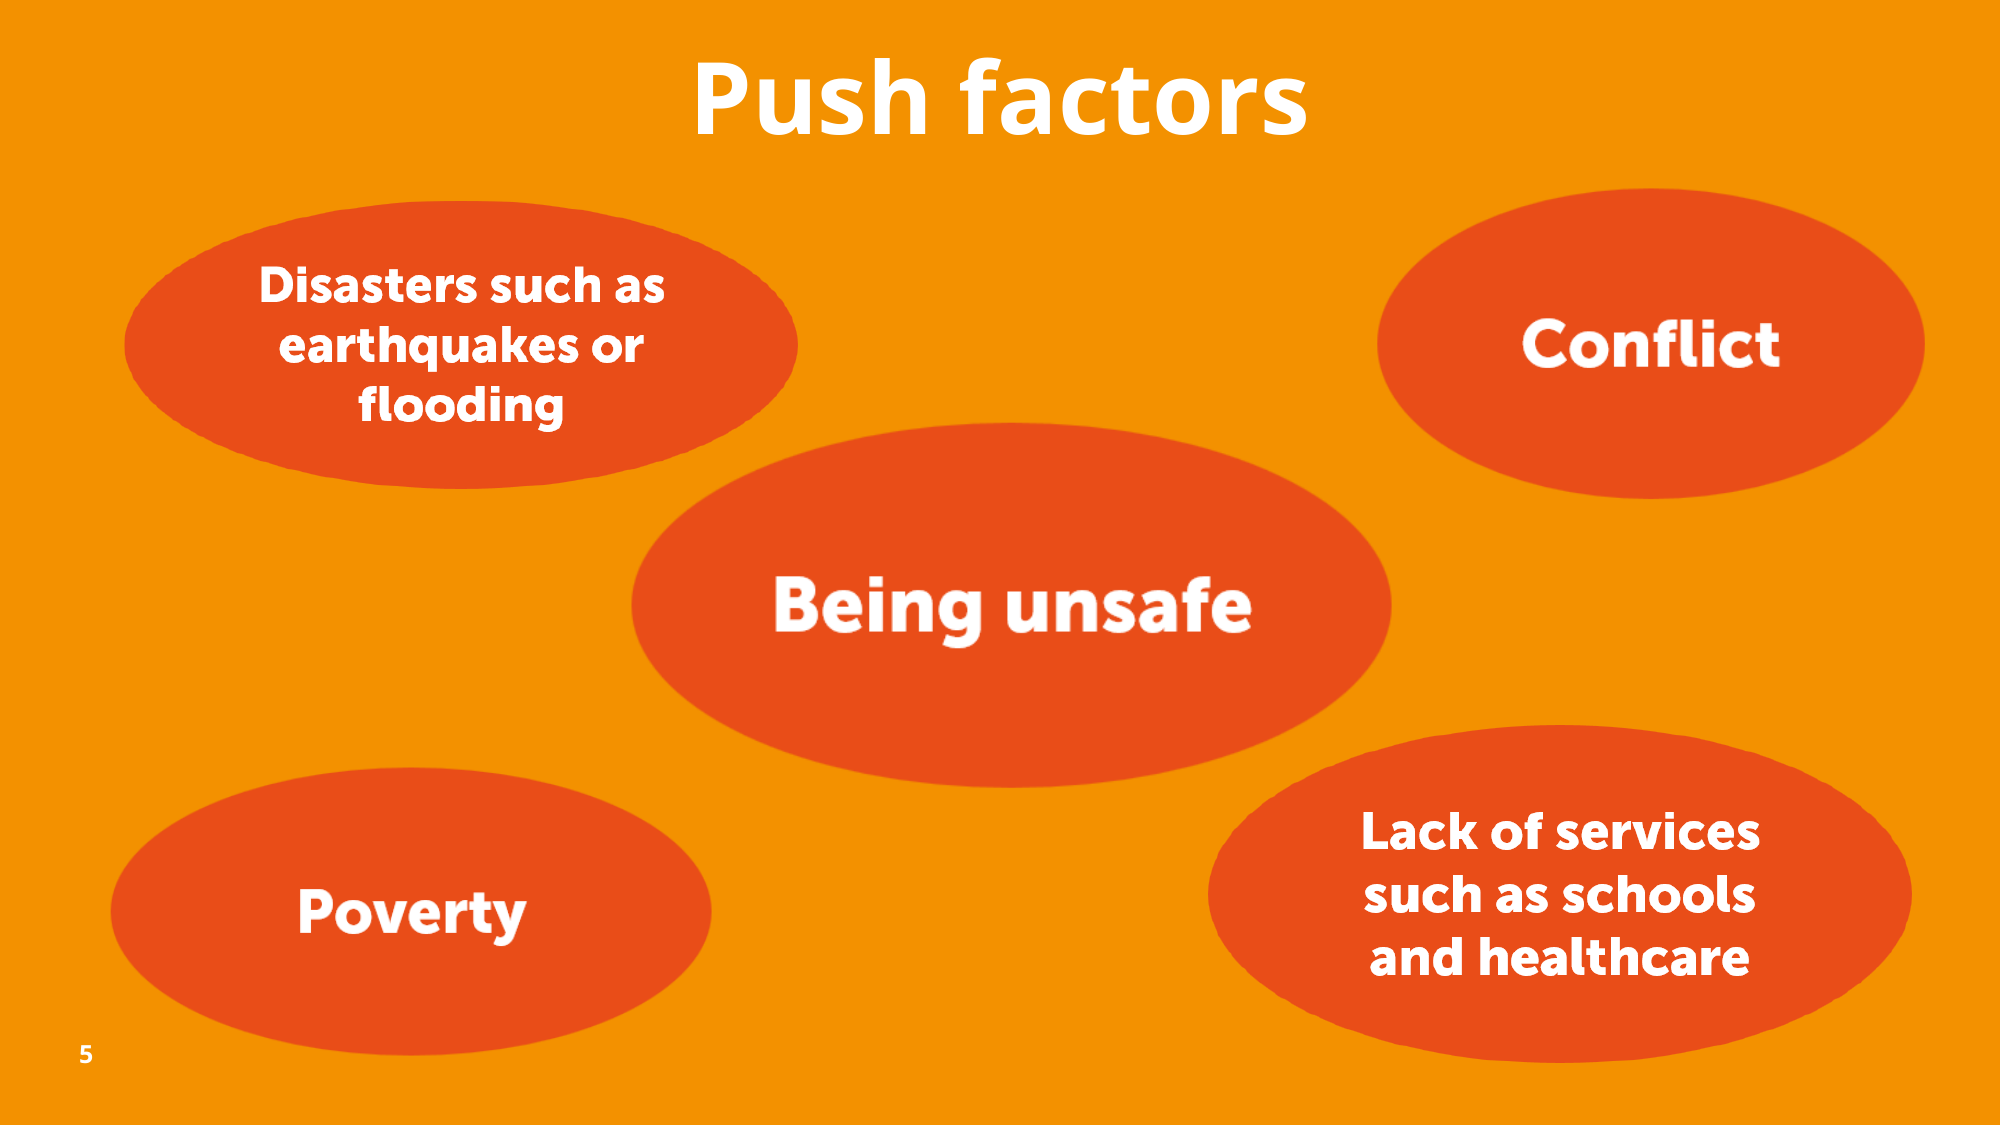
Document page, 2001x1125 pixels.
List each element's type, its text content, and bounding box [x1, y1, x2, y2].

picture [79, 160, 1965, 1125]
title Push factors [534, 27, 1466, 231]
